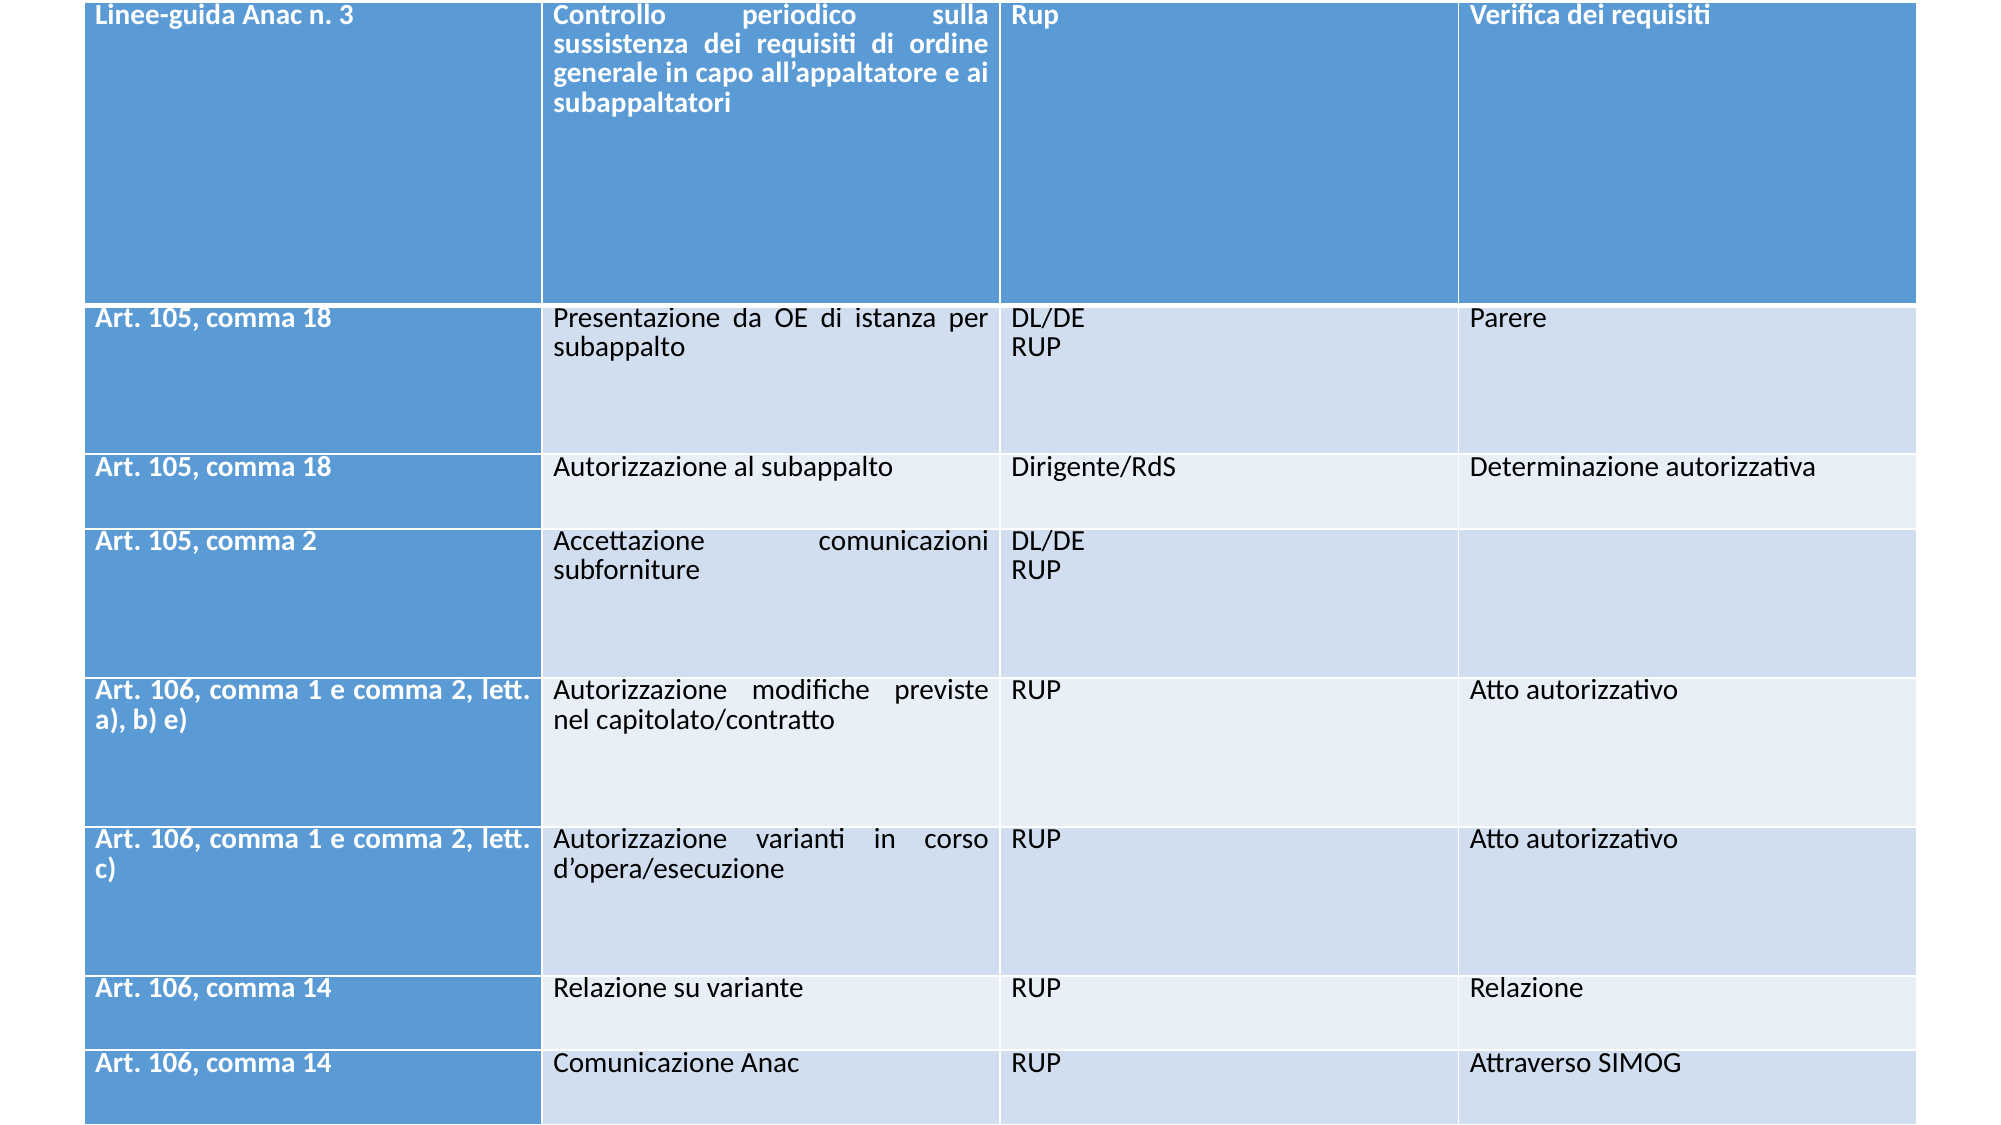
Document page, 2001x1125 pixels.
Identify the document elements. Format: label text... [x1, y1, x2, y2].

table_cell Art. 105, comma 2 [85, 530, 541, 677]
table_header Rup [1001, 3, 1458, 303]
table_header Verifica dei requisiti [1459, 3, 1916, 303]
table_cell DL/DE RUP [1001, 530, 1458, 677]
table_cell Atto autorizzativo [1459, 828, 1916, 975]
table_cell Accettazione comunicazioni subforniture [543, 530, 999, 677]
table_cell Comunicazione Anac [543, 1051, 999, 1124]
table_cell Art. 105, comma 18 [85, 455, 541, 528]
table_cell Parere [1459, 308, 1916, 453]
table_cell Art. 106, comma 14 [85, 977, 541, 1049]
table_header Controllo periodico sulla sussistenza dei requisiti di ordine generale in capo all’appaltatore e ai subappaltatori [543, 3, 999, 303]
table_cell Relazione su variante [543, 977, 999, 1049]
table_cell RUP [1001, 679, 1458, 826]
table_cell DL/DE RUP [1001, 308, 1458, 453]
table_cell Dirigente/RdS [1001, 455, 1458, 528]
table_cell Autorizzazione al subappalto [543, 455, 999, 528]
table_cell Presentazione da OE di istanza per subappalto [543, 308, 999, 453]
table_header Linee-guida Anac n. 3 [85, 3, 541, 303]
table_cell Relazione [1459, 977, 1916, 1049]
table_cell Autorizzazione modifiche previste nel capitolato/contratto [543, 679, 999, 826]
table_cell Autorizzazione varianti in corso d’opera/esecuzione [543, 828, 999, 975]
table_cell [1459, 530, 1916, 677]
table_cell RUP [1001, 1051, 1458, 1124]
table_cell Art. 106, comma 1 e comma 2, lett. a), b) e) [85, 679, 541, 826]
table_cell Atto autorizzativo [1459, 679, 1916, 826]
table_cell Attraverso SIMOG [1459, 1051, 1916, 1124]
table_cell Determinazione autorizzativa [1459, 455, 1916, 528]
table_cell Art. 106, comma 1 e comma 2, lett. c) [85, 828, 541, 975]
table_cell Art. 105, comma 18 [85, 308, 541, 453]
table_cell RUP [1001, 977, 1458, 1049]
table_cell Art. 106, comma 14 [85, 1051, 541, 1124]
table_cell RUP [1001, 828, 1458, 975]
